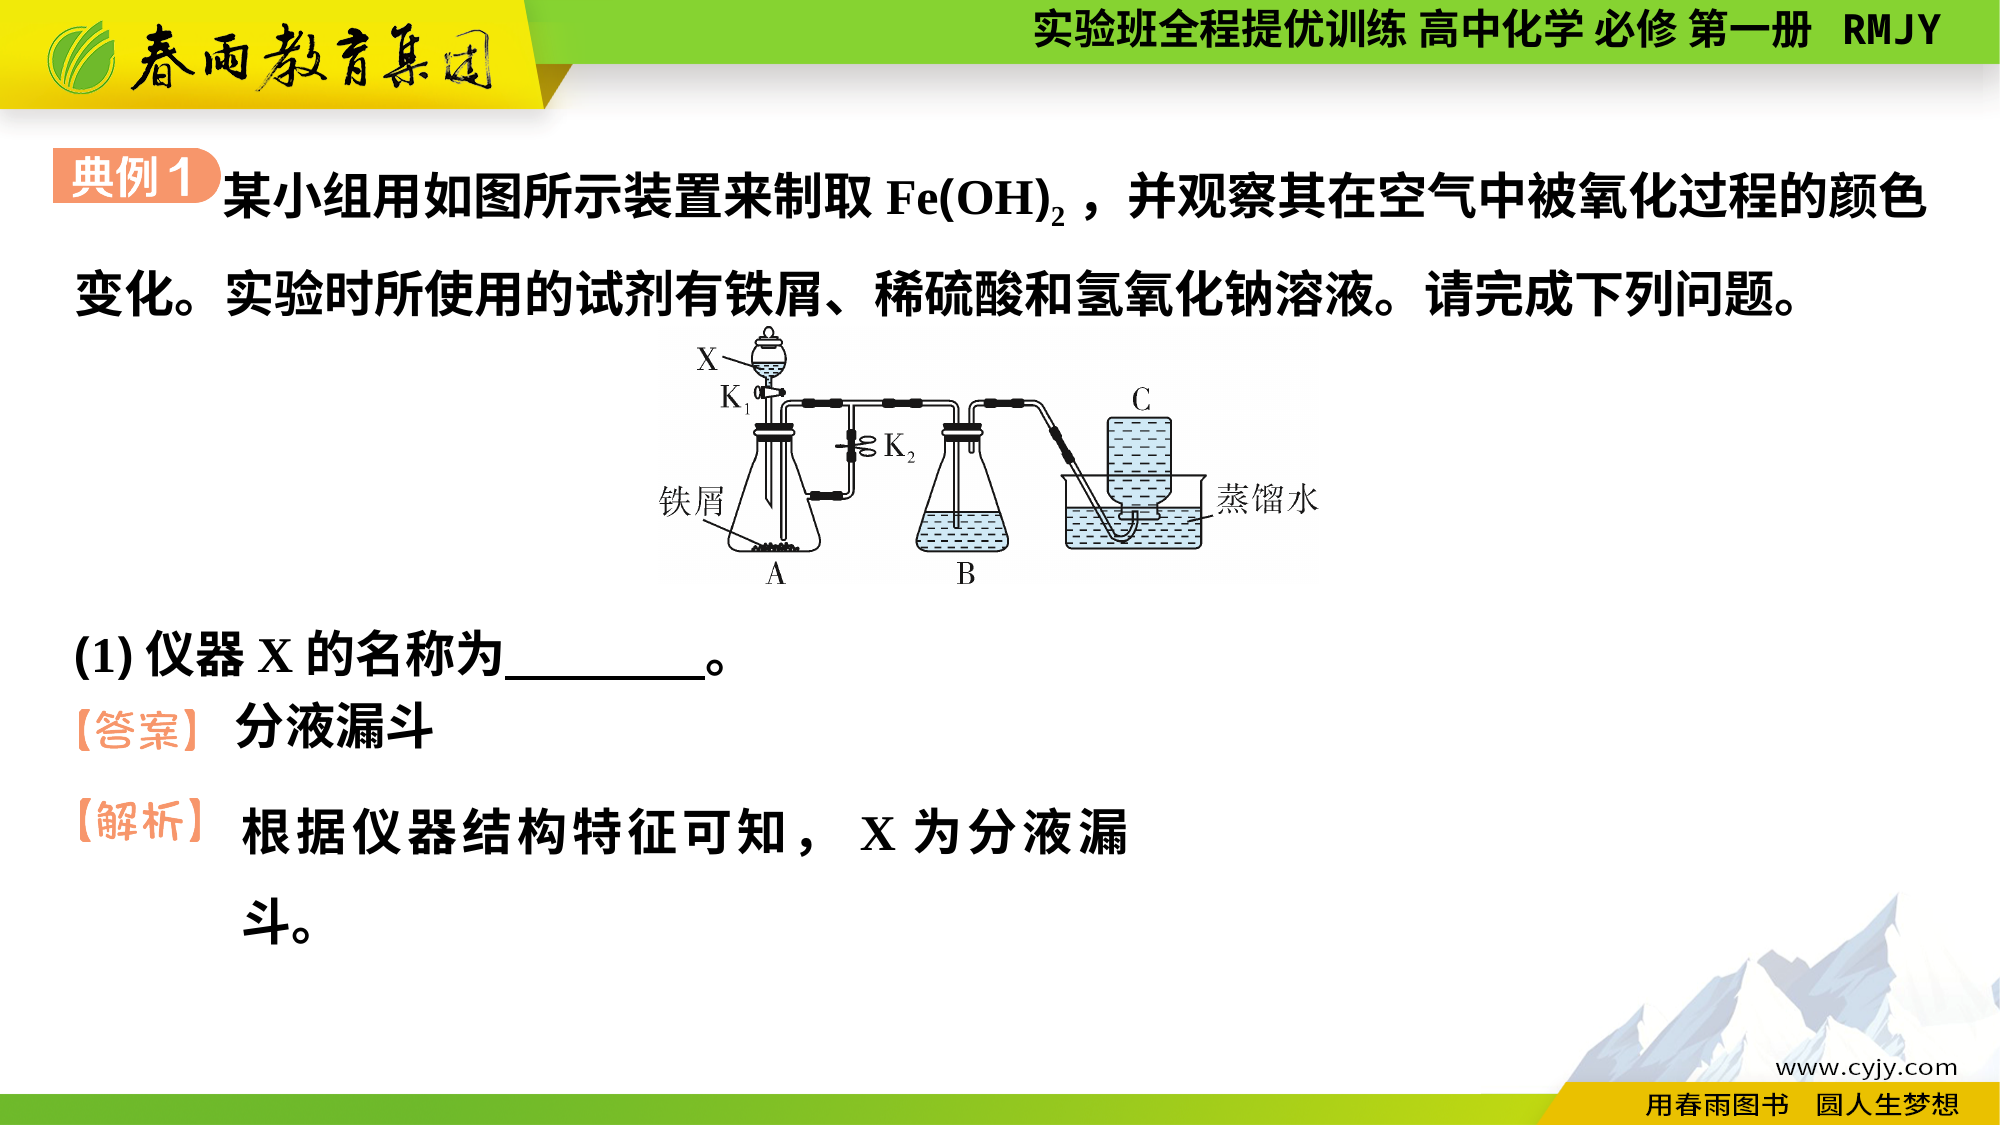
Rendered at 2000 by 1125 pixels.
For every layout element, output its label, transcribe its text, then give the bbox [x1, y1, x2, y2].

text_box 根据仪器结构特征可知，X为分液漏斗。 [227, 763, 1143, 868]
list 某小组用如图所示装置来制取Fe(OH)2，并观察其在空气中被氧化过程的颜色变化。实验时所使用的试剂有铁屑、稀硫酸和氢氧化钠溶液。请完成下列问题。 (1)仪器X的名称为 。 [59, 122, 1944, 683]
text_box 分液漏斗 [220, 687, 500, 823]
picture [0, 0, 2000, 1125]
